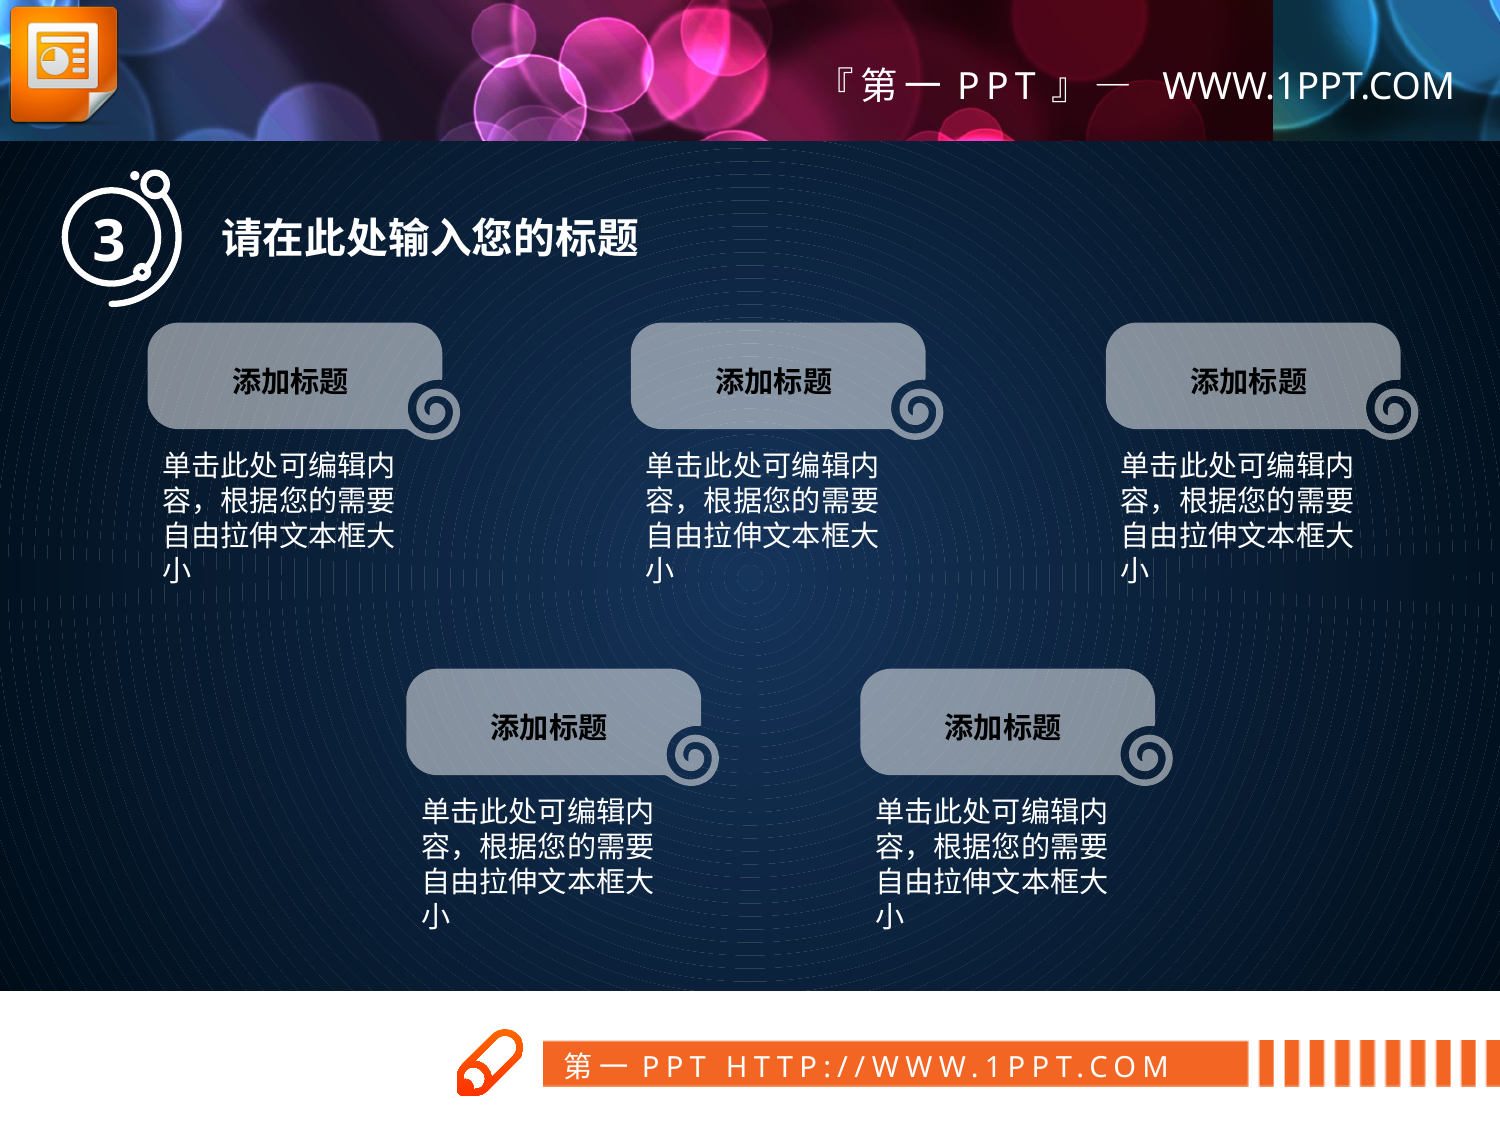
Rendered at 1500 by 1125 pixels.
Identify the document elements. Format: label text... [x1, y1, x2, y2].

text_box 添加标题 [1105, 322, 1419, 440]
text_box 添加标题 [147, 322, 461, 440]
text_box 添加标题 [630, 322, 944, 440]
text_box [64, 172, 179, 305]
text_box 单击此处可编辑内容，根据您的需要自由拉伸文本框大小 [406, 785, 684, 981]
picture [0, 0, 1500, 141]
picture [543, 1040, 1500, 1087]
text_box 单击此处可编辑内容，根据您的需要自由拉伸文本框大小 [147, 439, 425, 635]
text_box 单击此处可编辑内容，根据您的需要自由拉伸文本框大小 [1105, 439, 1383, 635]
text_box 单击此处可编辑内容，根据您的需要自由拉伸文本框大小 [630, 439, 908, 635]
text_box 添加标题 [406, 668, 719, 786]
text_box 添加标题 [860, 668, 1173, 786]
text_box 请在此处输入您的标题 [206, 204, 654, 270]
text_box 单击此处可编辑内容，根据您的需要自由拉伸文本框大小 [860, 785, 1138, 981]
